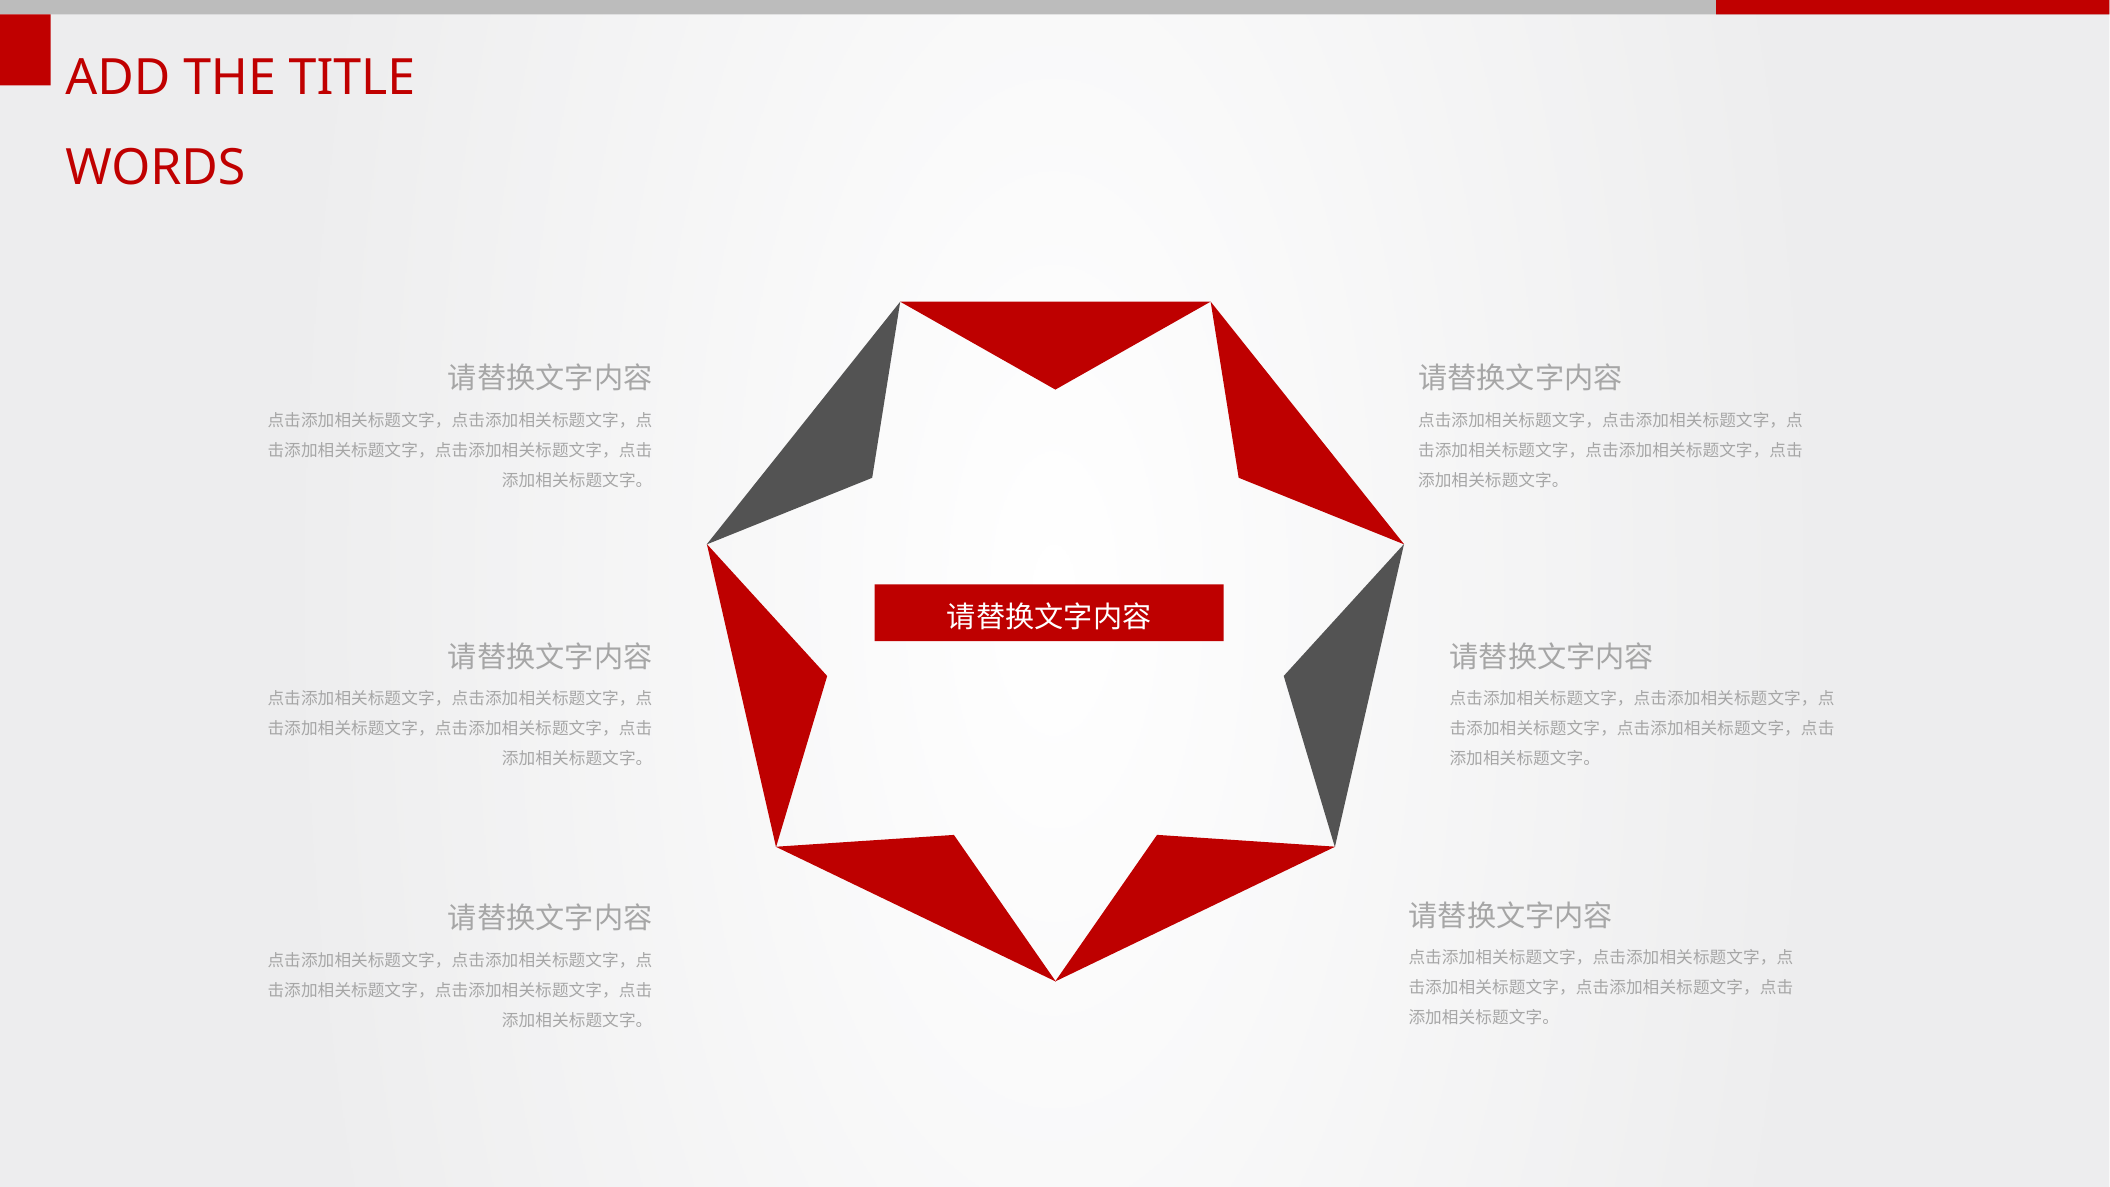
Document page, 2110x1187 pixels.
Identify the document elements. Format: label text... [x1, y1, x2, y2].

text_box 点击添加相关标题文字，点击添加相关标题文字，点击添加相关标题文字，点击添加相关标题文字，点击添加相关标题文字。 [1433, 670, 1858, 776]
text_box 点击添加相关标题文字，点击添加相关标题文字，点击添加相关标题文字，点击添加相关标题文字，点击添加相关标题文字。 [1402, 392, 1827, 498]
text_box 请替换文字内容 [269, 344, 669, 392]
text_box 请替换文字内容 [1392, 881, 1792, 929]
text_box 点击添加相关标题文字，点击添加相关标题文字，点击添加相关标题文字，点击添加相关标题文字，点击添加相关标题文字。 [251, 931, 669, 1038]
text_box 点击添加相关标题文字，点击添加相关标题文字，点击添加相关标题文字，点击添加相关标题文字，点击添加相关标题文字。 [251, 670, 669, 776]
text_box 点击添加相关标题文字，点击添加相关标题文字，点击添加相关标题文字，点击添加相关标题文字，点击添加相关标题文字。 [1392, 929, 1817, 1035]
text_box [0, 0, 2110, 15]
text_box [0, 15, 50, 86]
text_box 请替换文字内容 [1402, 344, 1802, 392]
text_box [740, 295, 1371, 919]
text_box ADD THE TITLE WORDS [50, 15, 583, 202]
picture [0, 15, 2110, 1187]
text_box 请替换文字内容 [269, 622, 669, 670]
text_box 请替换文字内容 [269, 884, 669, 931]
text_box 请替换文字内容 [1433, 622, 1833, 670]
text_box 点击添加相关标题文字，点击添加相关标题文字，点击添加相关标题文字，点击添加相关标题文字，点击添加相关标题文字。 [251, 392, 669, 498]
